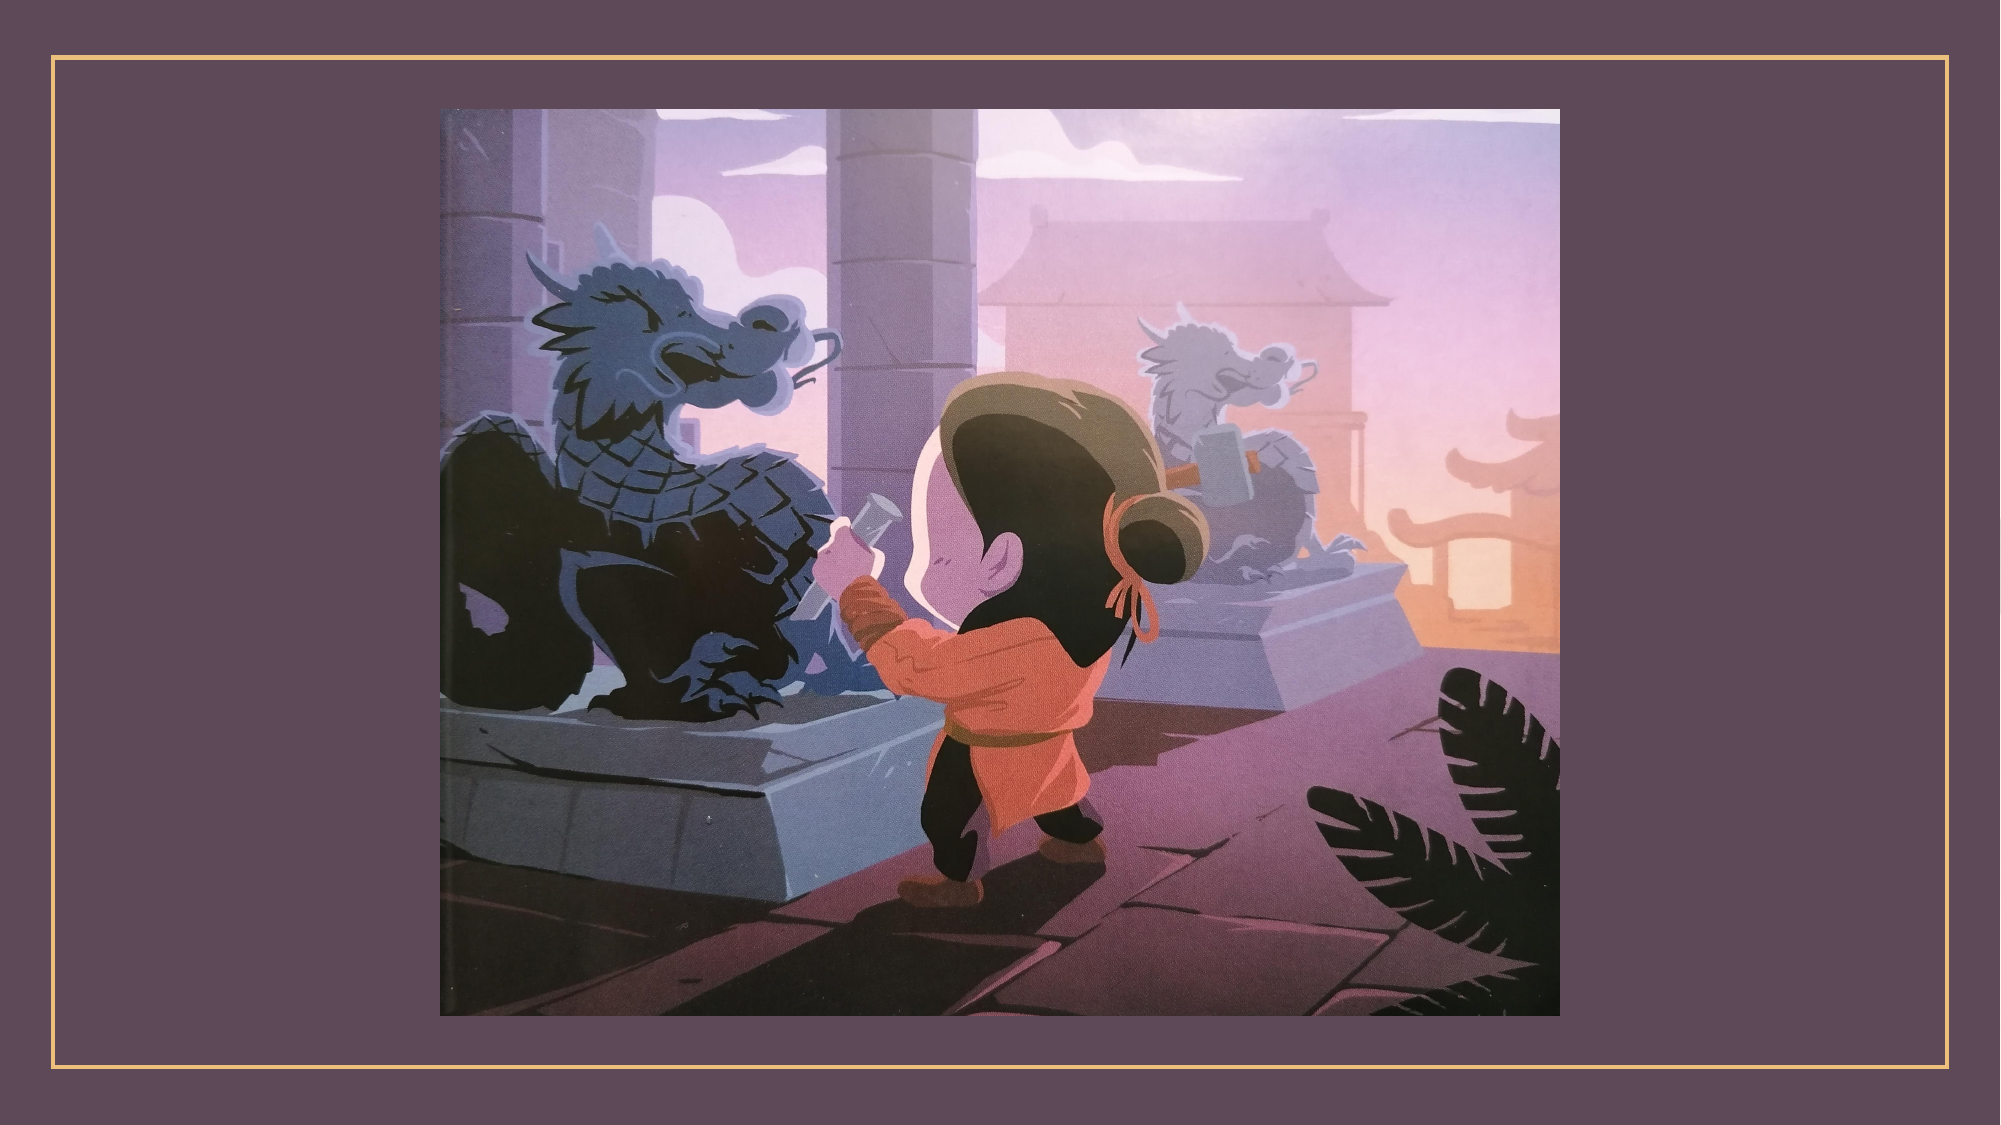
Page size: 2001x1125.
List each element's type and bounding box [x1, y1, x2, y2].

text_box [0, 0, 2000, 1125]
text_box [1454, 57, 1947, 1068]
picture [546, 2, 1454, 1123]
text_box [53, 57, 546, 1068]
